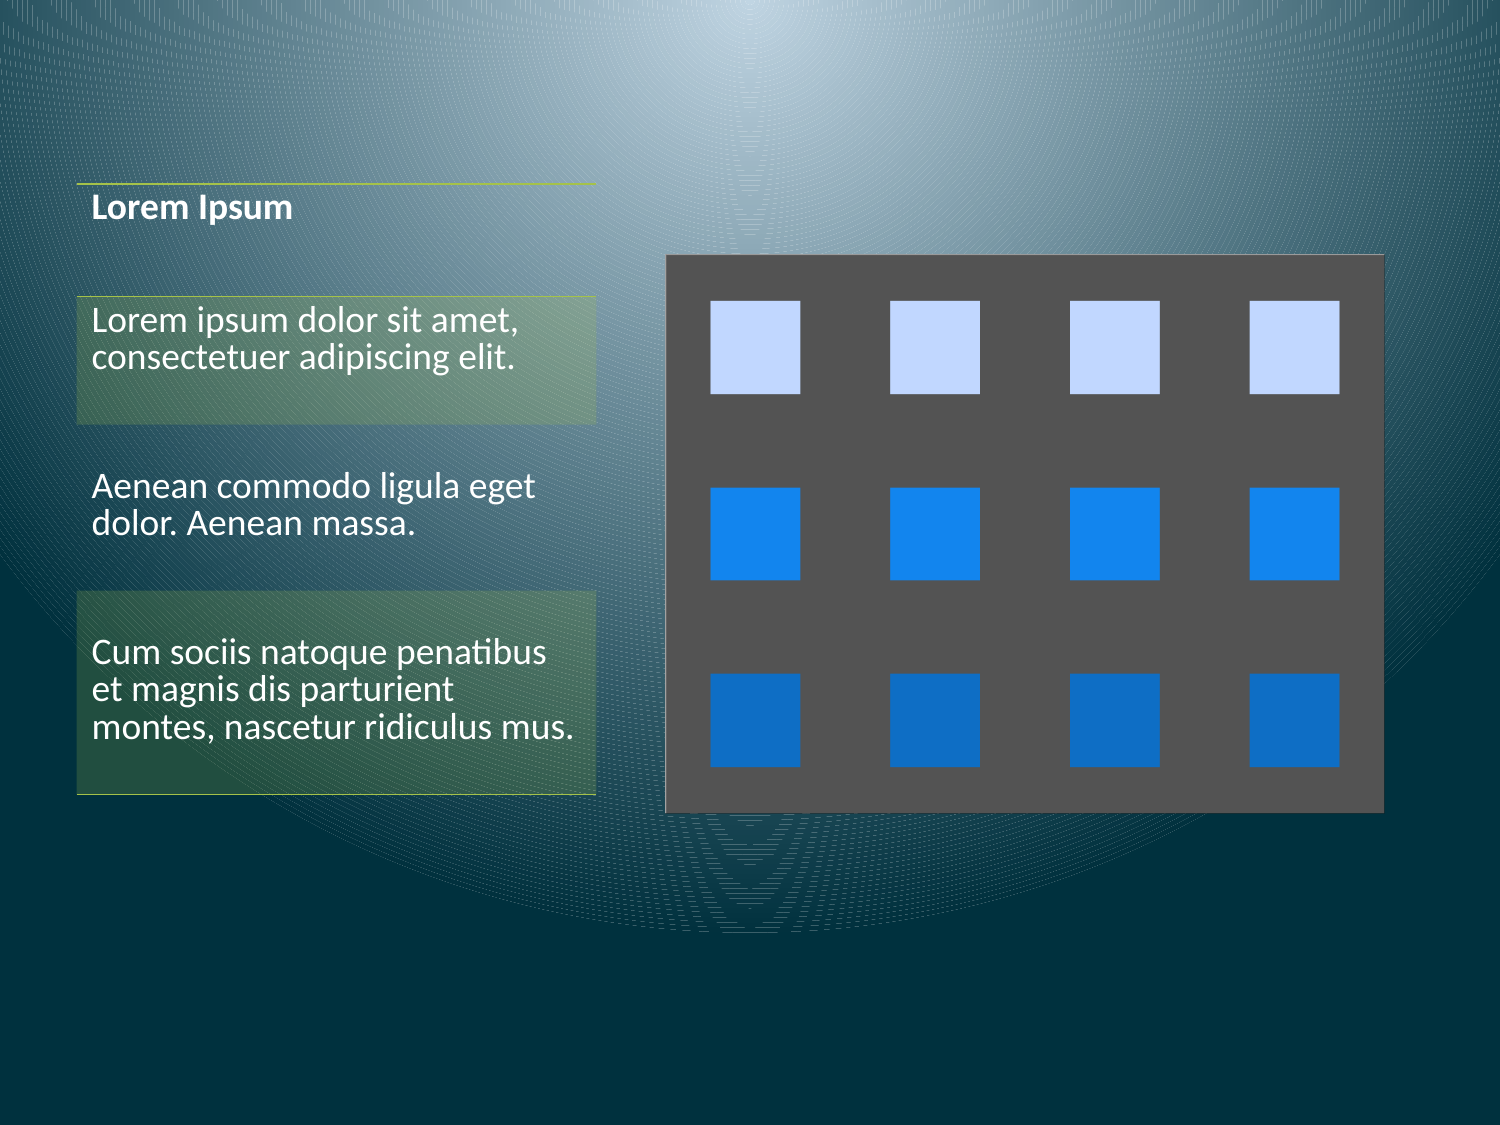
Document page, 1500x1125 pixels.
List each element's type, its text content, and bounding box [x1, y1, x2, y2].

chart [602, 113, 1407, 971]
table_cell Lorem ipsum dolor sit amet, consectetuer adipiscing elit. [77, 297, 596, 425]
table_cell Aenean commodo ligula eget dolor. Aenean massa. [77, 425, 596, 591]
table_header Lorem Ipsum [77, 185, 596, 296]
table_cell Cum sociis natoque penatibus et magnis dis parturient montes, nascetur ridiculus mus. [77, 591, 596, 794]
